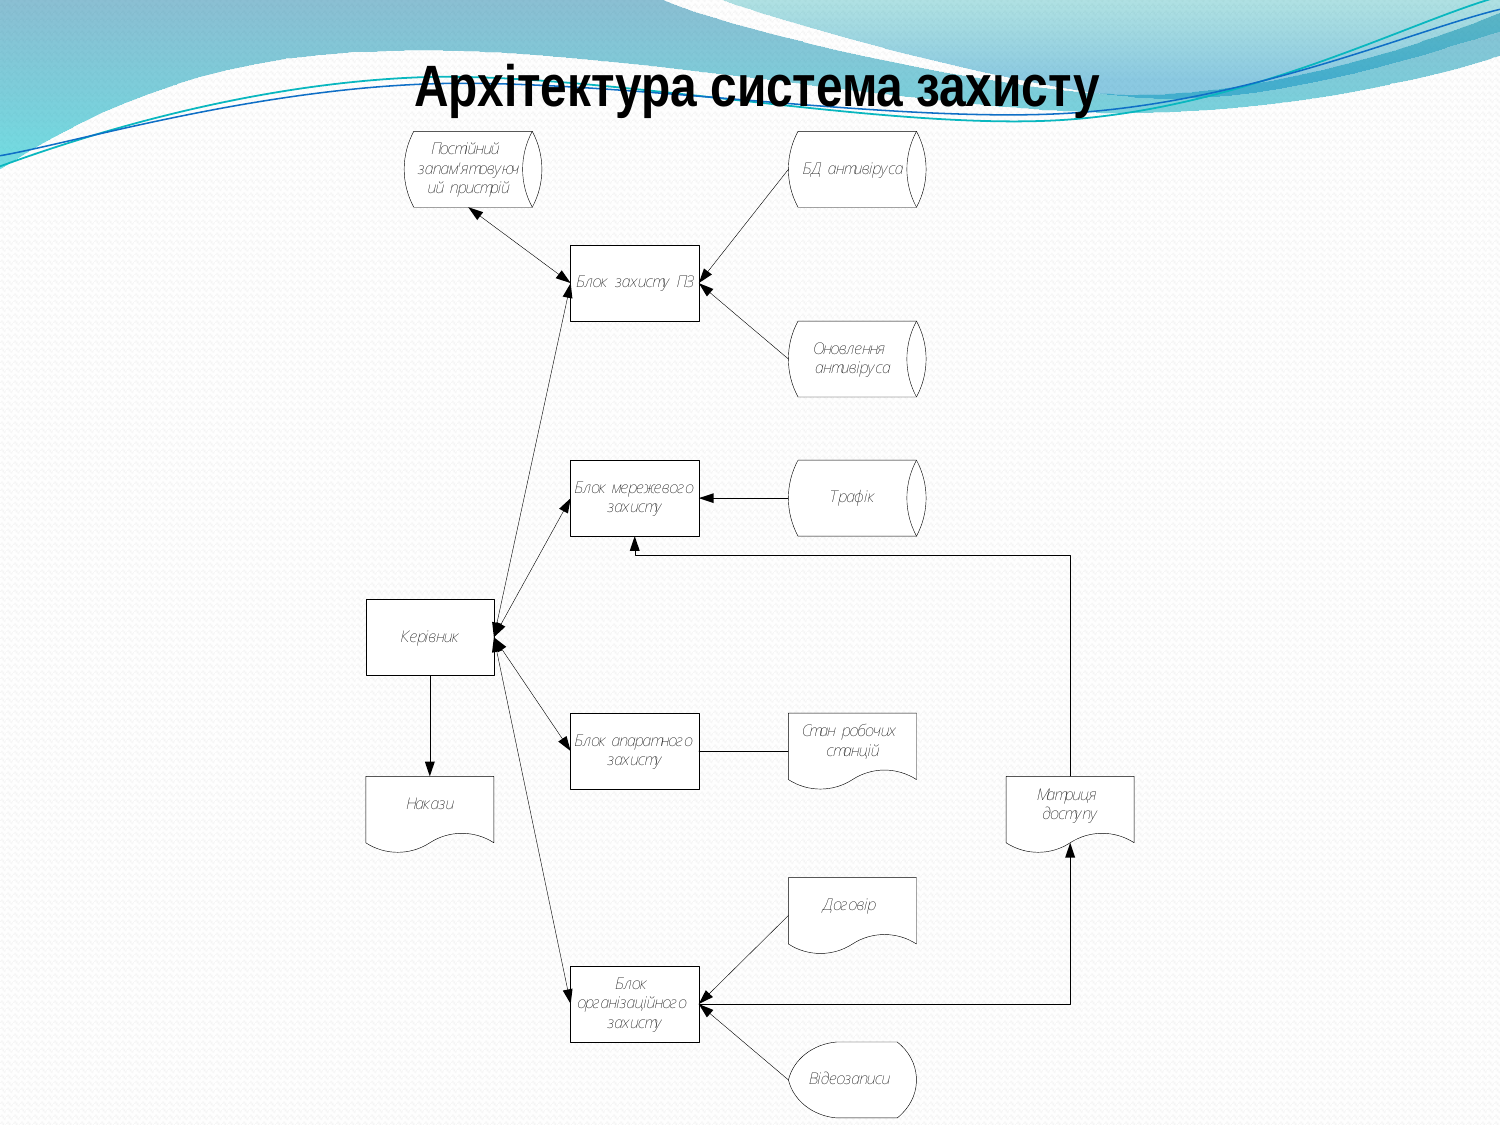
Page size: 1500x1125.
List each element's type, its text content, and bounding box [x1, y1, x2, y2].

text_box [363, 128, 1137, 1121]
title Архітектура система захисту [82, 1, 1432, 119]
